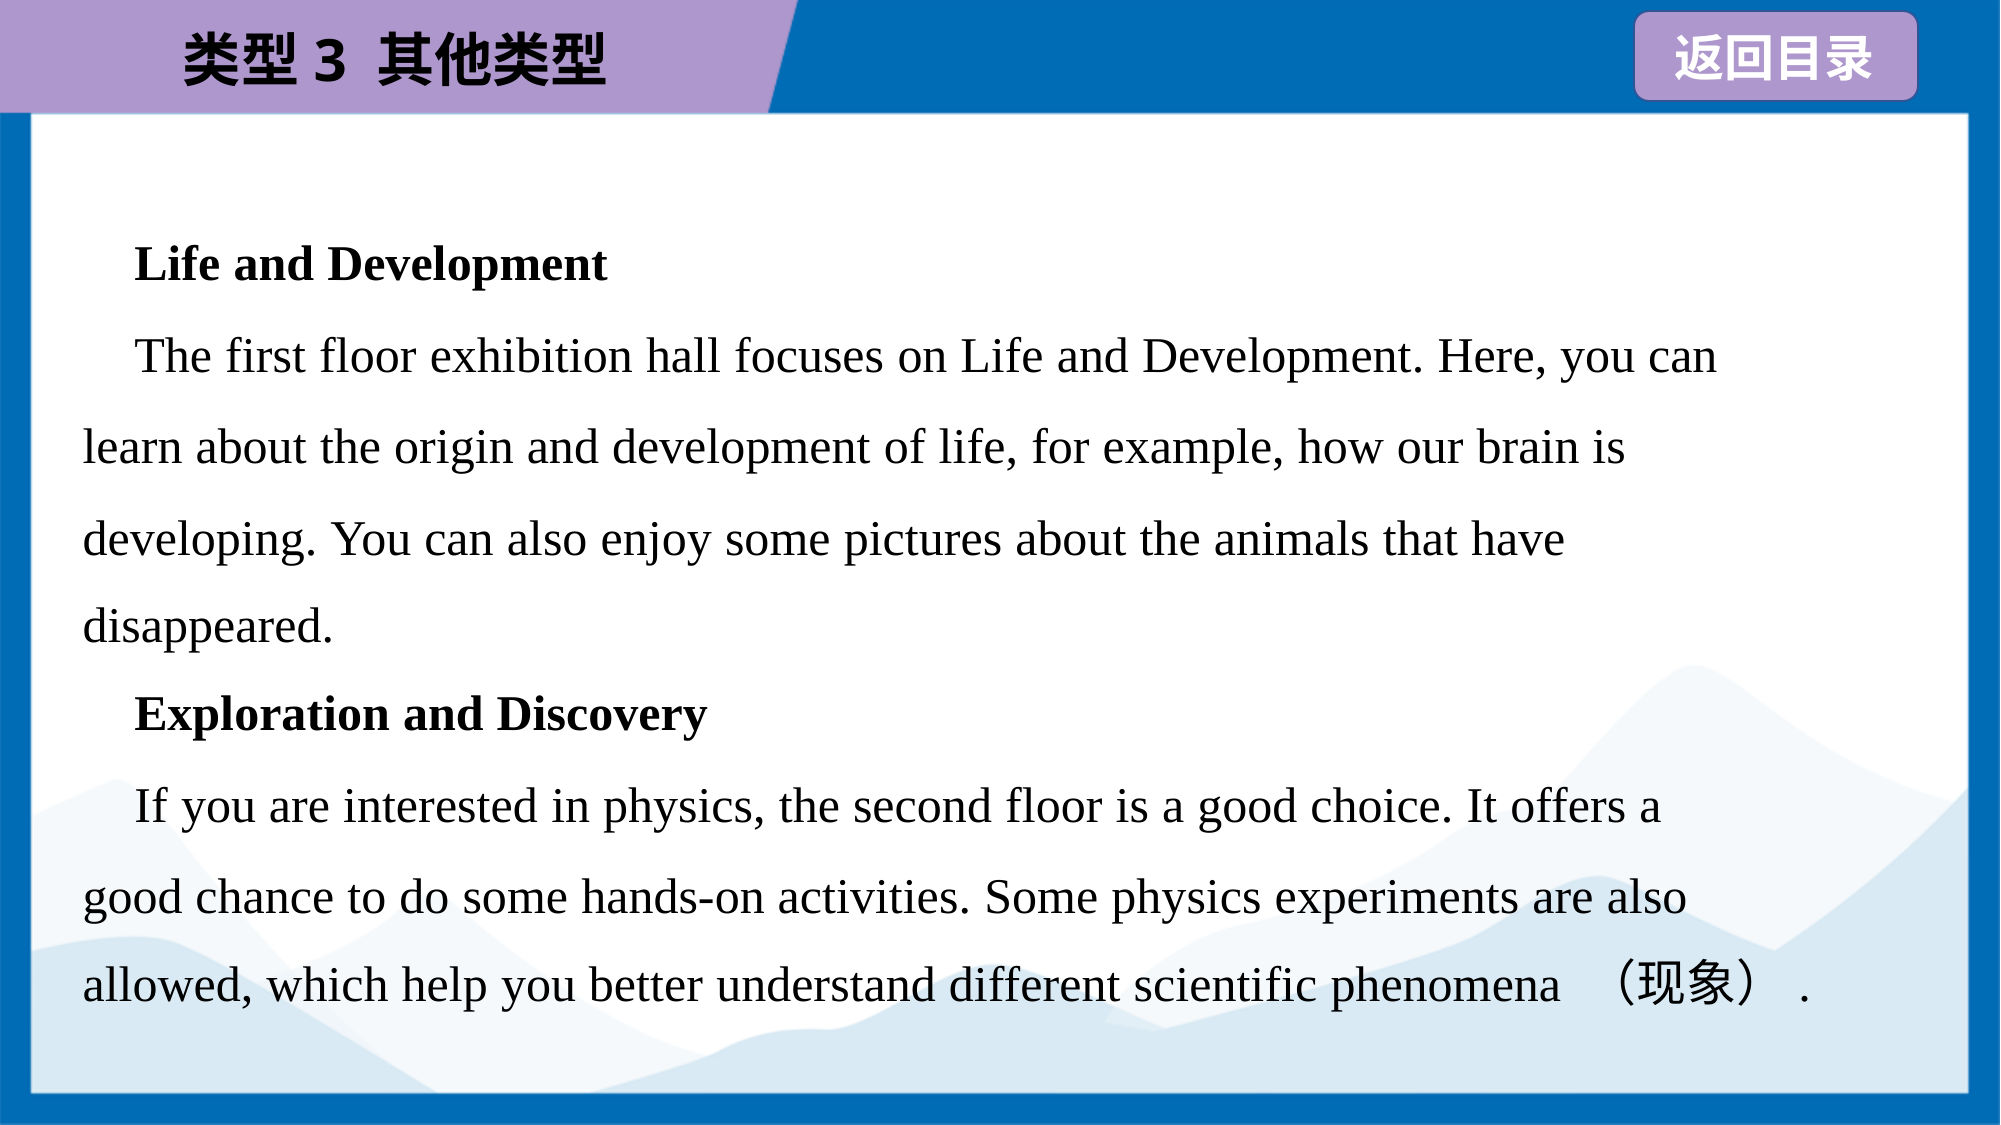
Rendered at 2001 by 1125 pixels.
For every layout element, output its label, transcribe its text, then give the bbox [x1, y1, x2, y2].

text_box Exploration and Discovery If you are interested in physics, the second floor is a good choice. It offers a good chance to do some hands-on activities. Some physics experiments are also allowed, which help you better understand different scientific phenomena （现象）. [82, 649, 1917, 1002]
picture [0, 0, 2000, 1125]
text_box Life and Development The first floor exhibition hall focuses on Life and Development. Here, you can learn about the origin and development of life, for example, how our brain is developing. You can also enjoy some pictures about the animals that have disappeared. [82, 198, 1917, 644]
